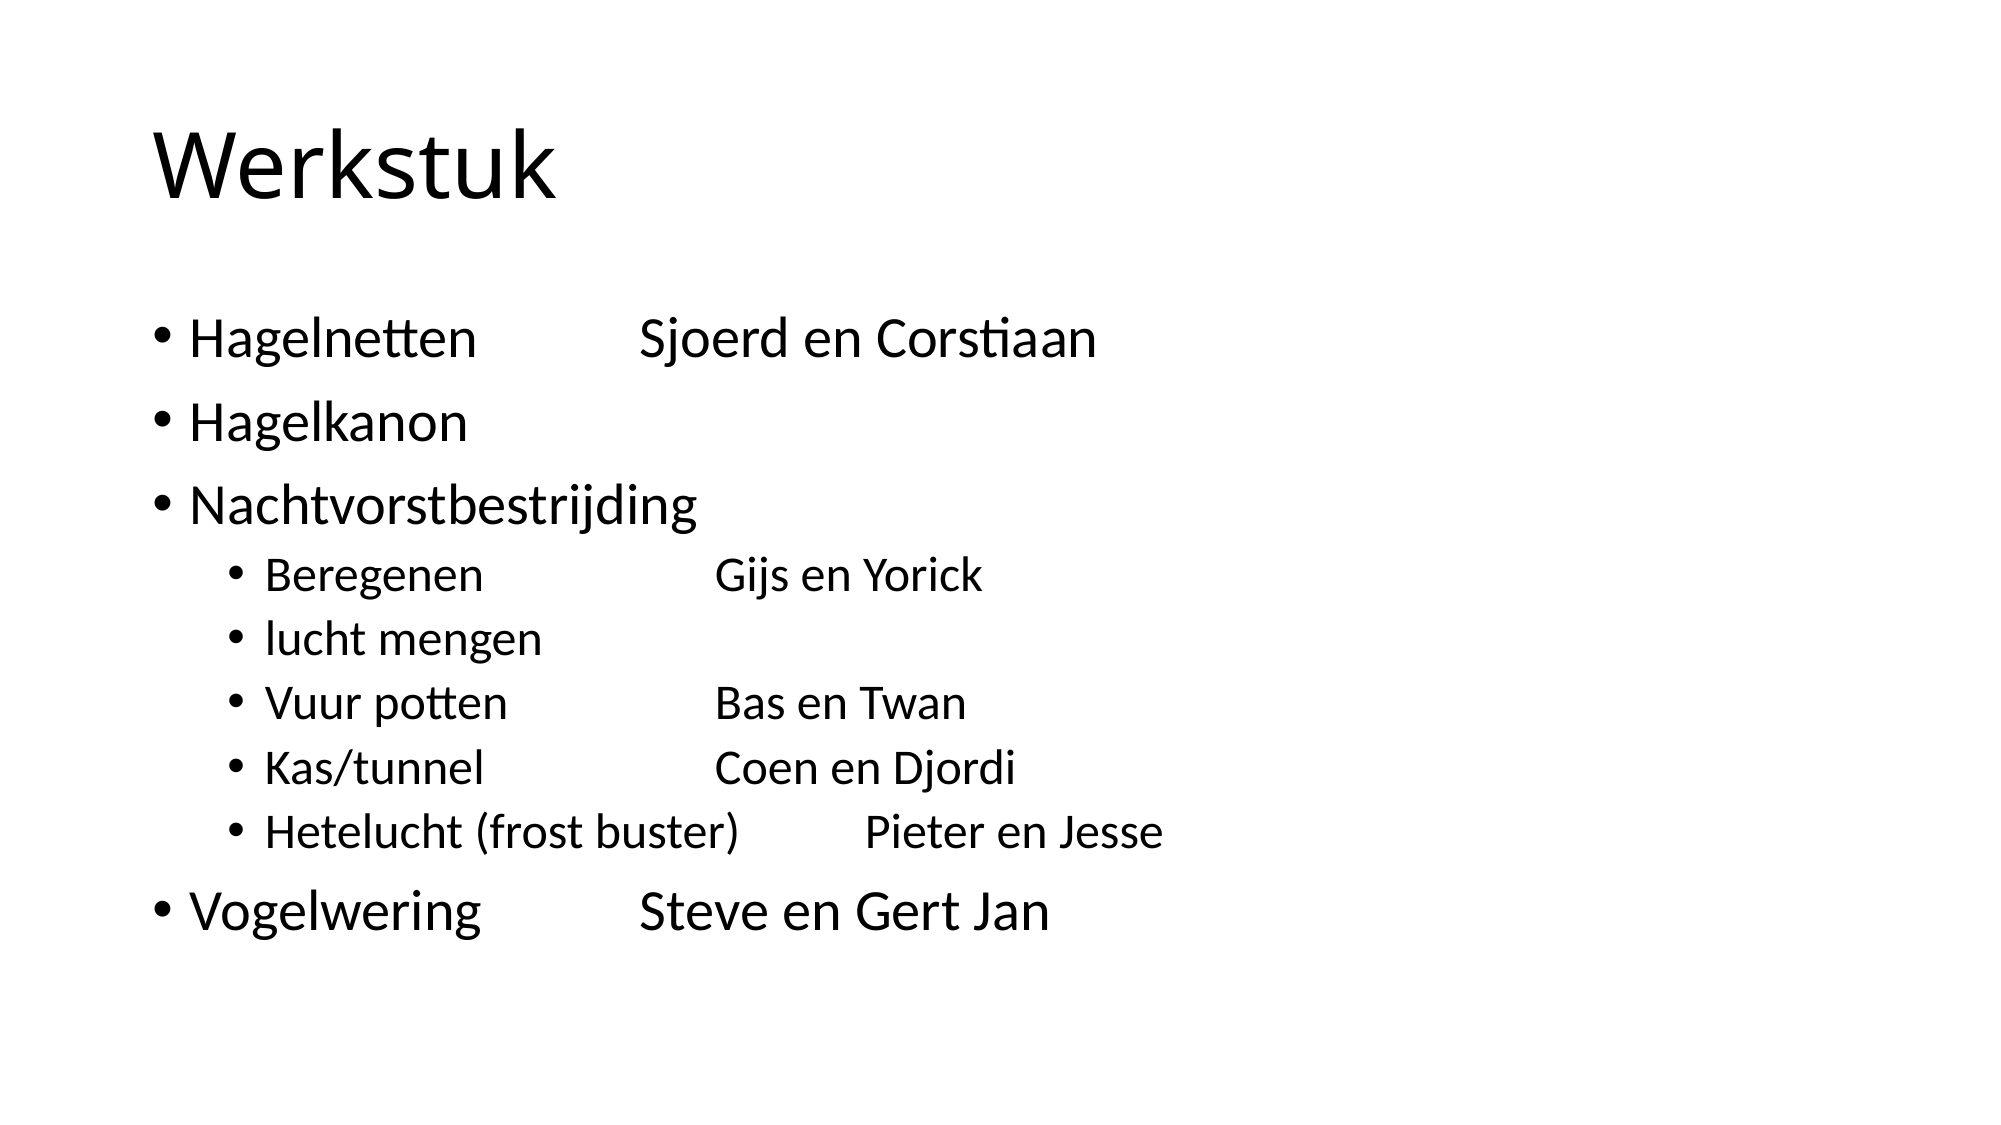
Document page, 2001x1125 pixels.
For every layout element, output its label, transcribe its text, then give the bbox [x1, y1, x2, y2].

title Werkstuk [137, 59, 1863, 278]
list Hagelnetten Sjoerd en Corstiaan Hagelkanon Nachtvorstbestrijding Beregenen Gijs en Yorick lucht mengen Vuur potten Bas en Twan Kas/tunnel Coen en Djordi Hetelucht (frost buster) Pieter en Jesse Vogelwering Steve en Gert Jan [137, 299, 1863, 1014]
